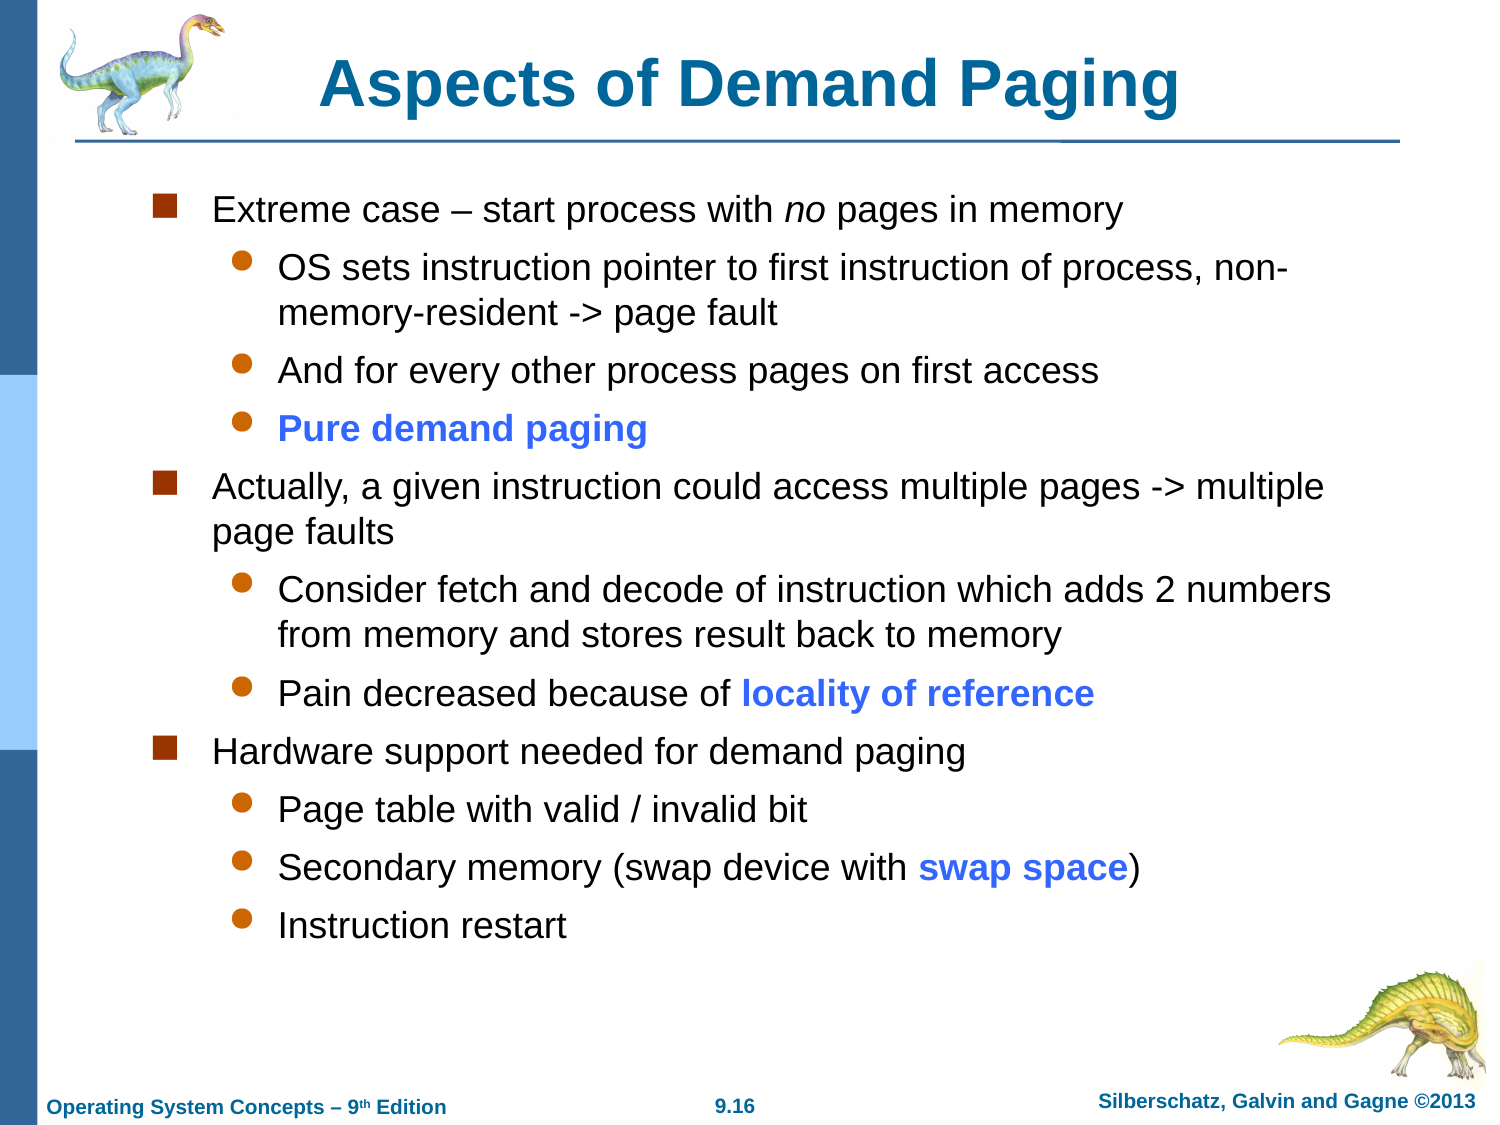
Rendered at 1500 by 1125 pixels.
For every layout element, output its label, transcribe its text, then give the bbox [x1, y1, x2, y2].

title Aspects of Demand Paging [74, 32, 1426, 128]
picture [46, 0, 243, 149]
list Extreme case – start process with no pages in memory OS sets instruction pointer to first instruction of process, non-memory-resident -> page fault And for every other process pages on first access Pure demand paging Actually, a given instruction could access multiple pages -> multiple page faults Consider fetch and decode of instruction which adds 2 numbers from memory and stores result back to memory Pain decreased because of locality of reference Hardware support needed for demand paging Page table with valid / invalid bit Secondary memory (swap device with swap space) Instruction restart [140, 177, 1411, 980]
picture [1275, 959, 1486, 1090]
